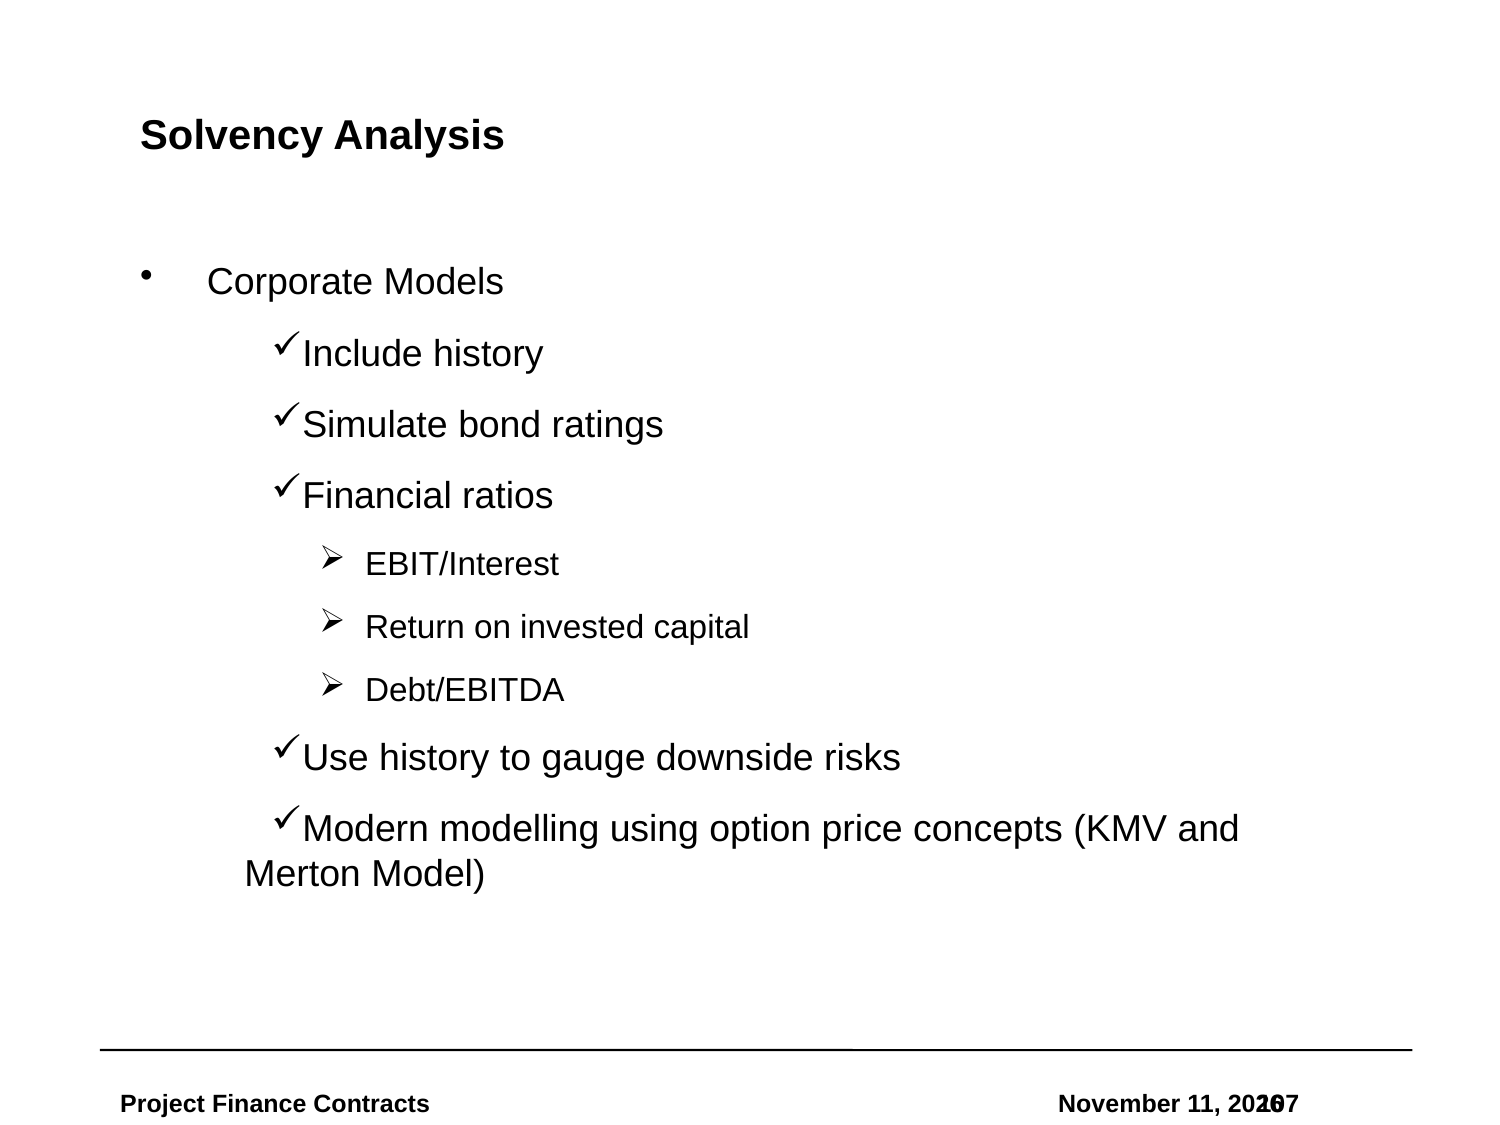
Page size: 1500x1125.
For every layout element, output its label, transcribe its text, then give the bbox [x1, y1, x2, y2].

title Solvency Analysis [124, 99, 1288, 226]
list Corporate Models Include history Simulate bond ratings Financial ratios EBIT/Interest Return on invested capital Debt/EBITDA Use history to gauge downside risks Modern modelling using option price concepts (KMV and Merton Model) [124, 249, 1376, 1001]
